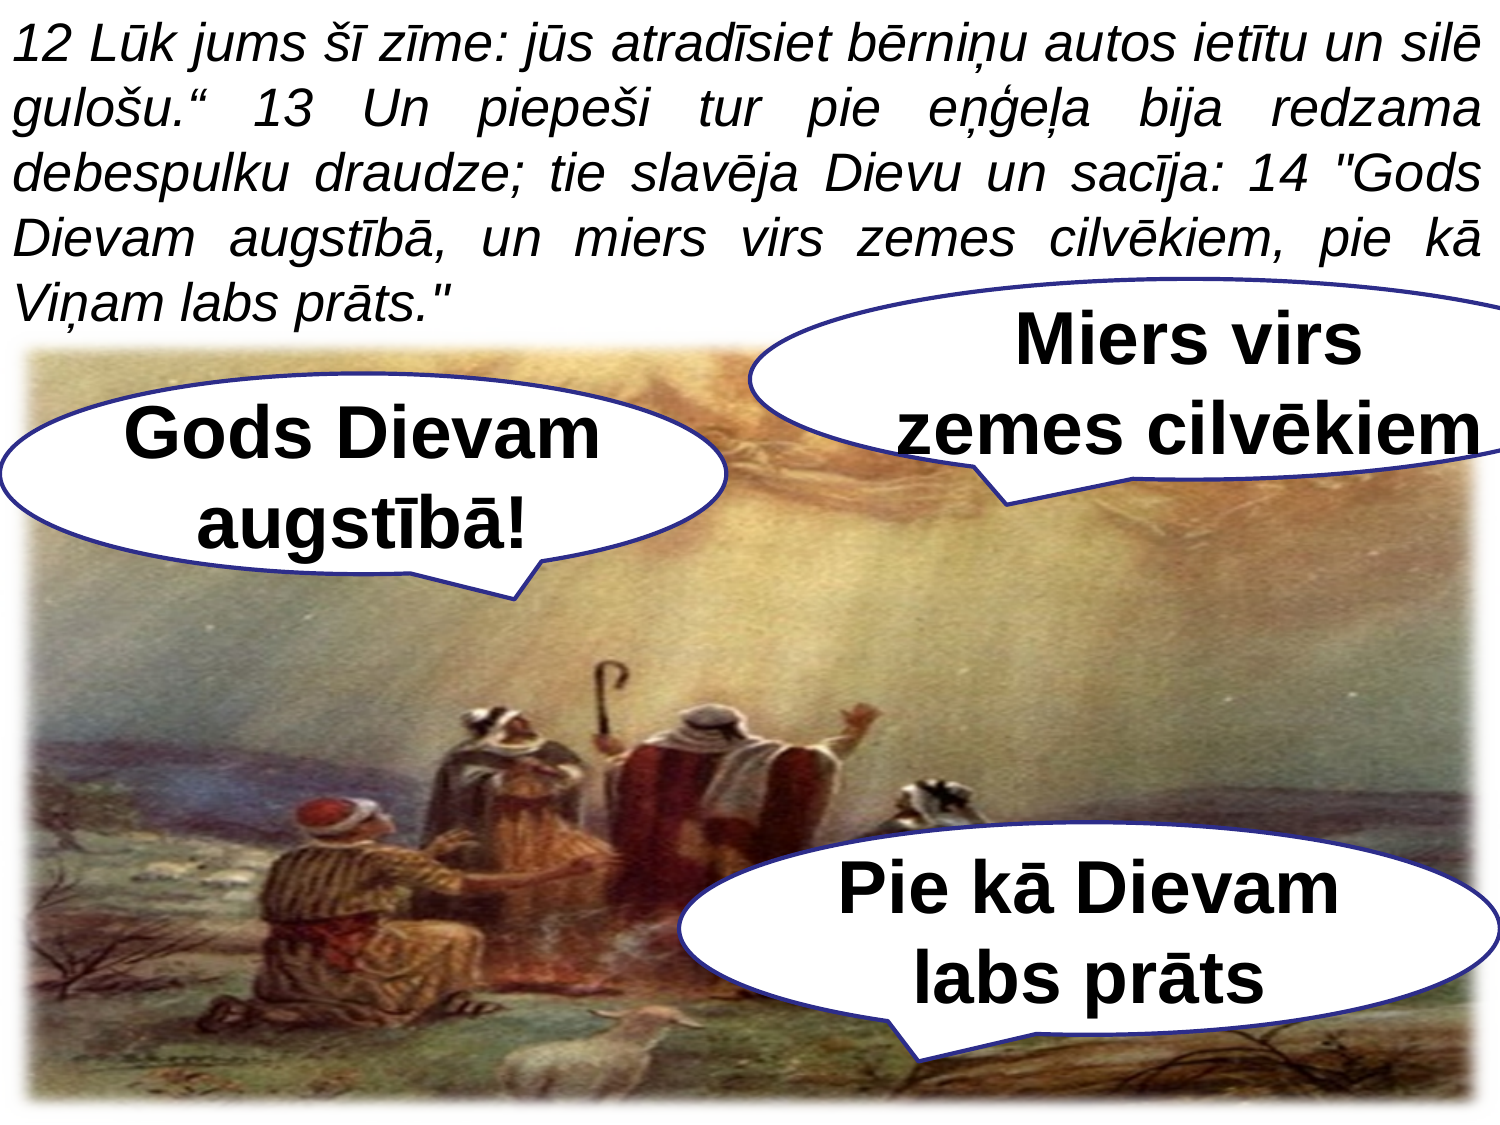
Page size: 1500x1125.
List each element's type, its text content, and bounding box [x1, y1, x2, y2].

picture [0, 327, 1500, 1125]
text_box Miers virs zemes cilvēkiem [810, 276, 1500, 327]
list 12 Lūk jums šī zīme: jūs atradīsiet bērniņu autos ietītu un silē gulošu.“ 13 Un piepeši tur pie eņģeļa bija redzama debespulku draudze; tie slavēja Dievu un sacīja: 14 "Gods Dievam augstībā, un miers virs zemes cilvēkiem, pie kā Viņam labs prāts." [0, 0, 1500, 270]
